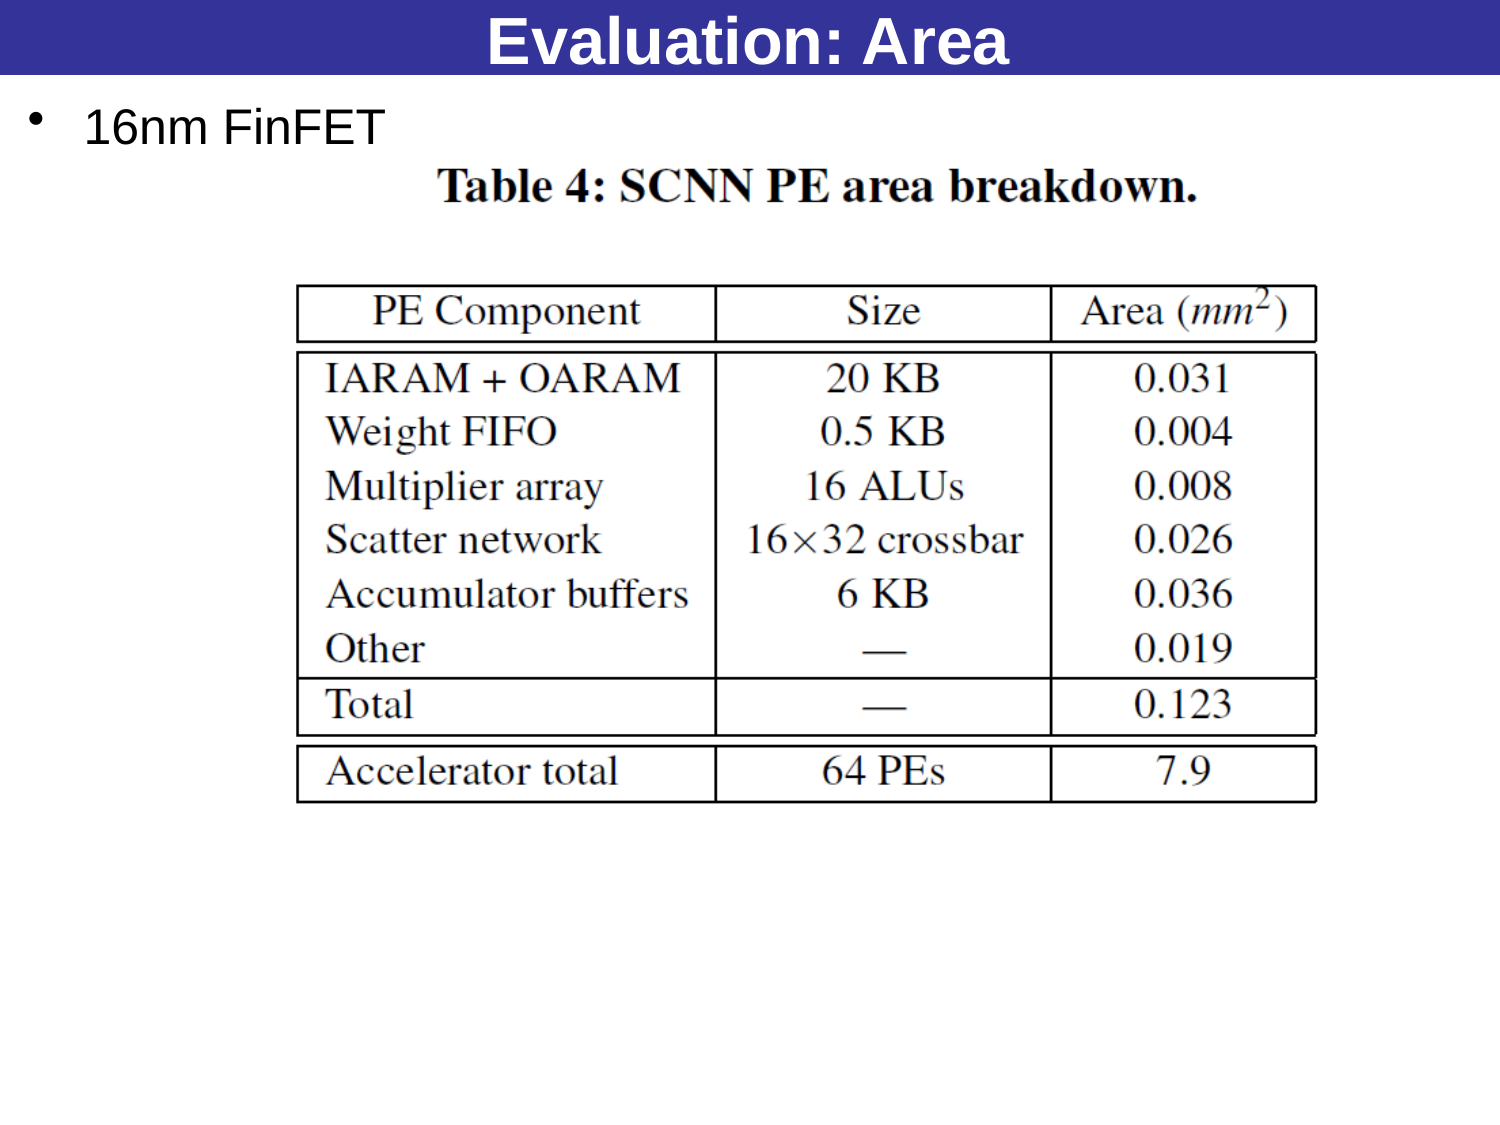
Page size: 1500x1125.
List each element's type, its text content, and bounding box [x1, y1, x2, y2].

title Evaluation: Area [0, 0, 1500, 75]
picture [256, 149, 1387, 869]
list 16nm FinFET [12, 87, 1488, 1088]
